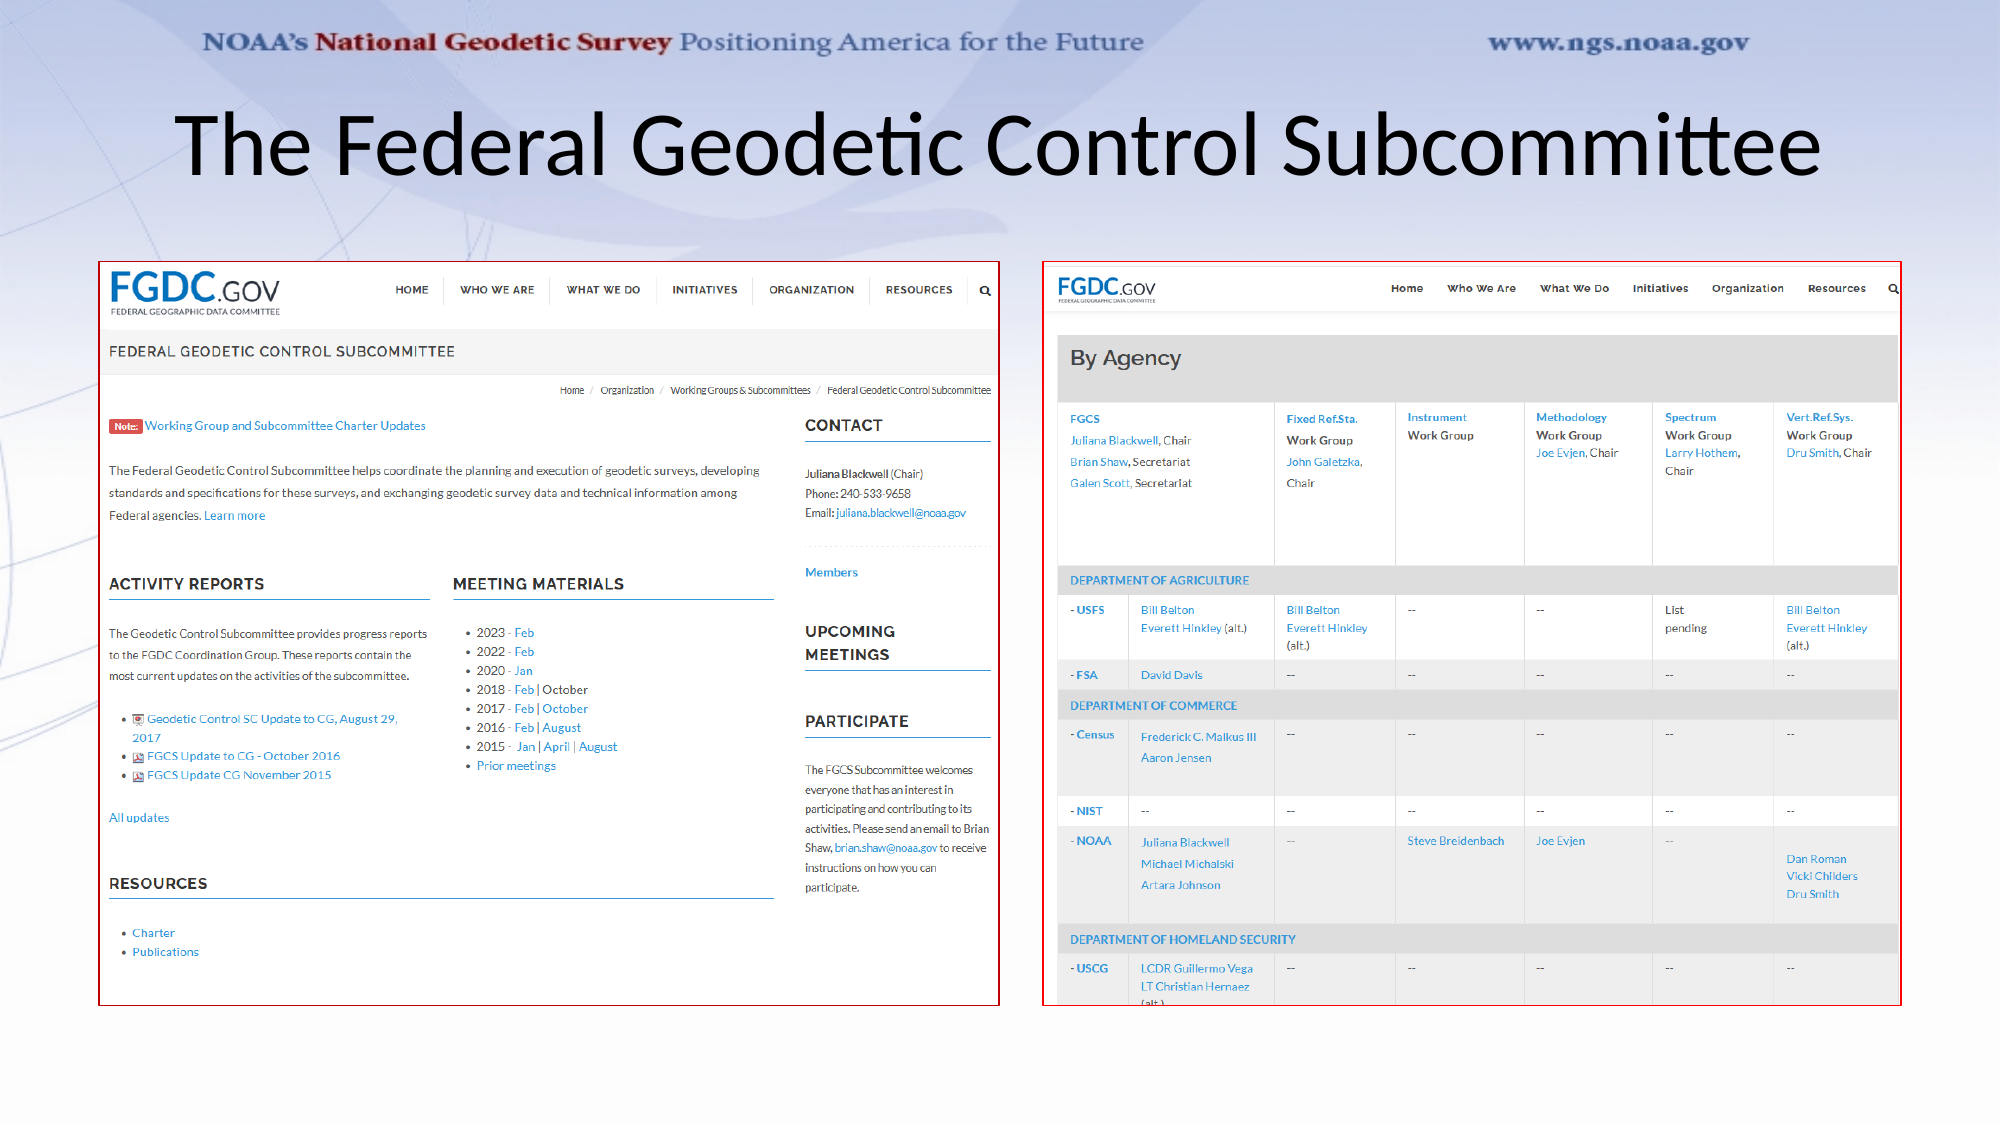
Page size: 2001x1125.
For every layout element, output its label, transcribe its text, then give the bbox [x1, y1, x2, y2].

title The Federal Geodetic Control Subcommittee [99, 45, 1900, 233]
picture [0, 0, 2000, 1125]
